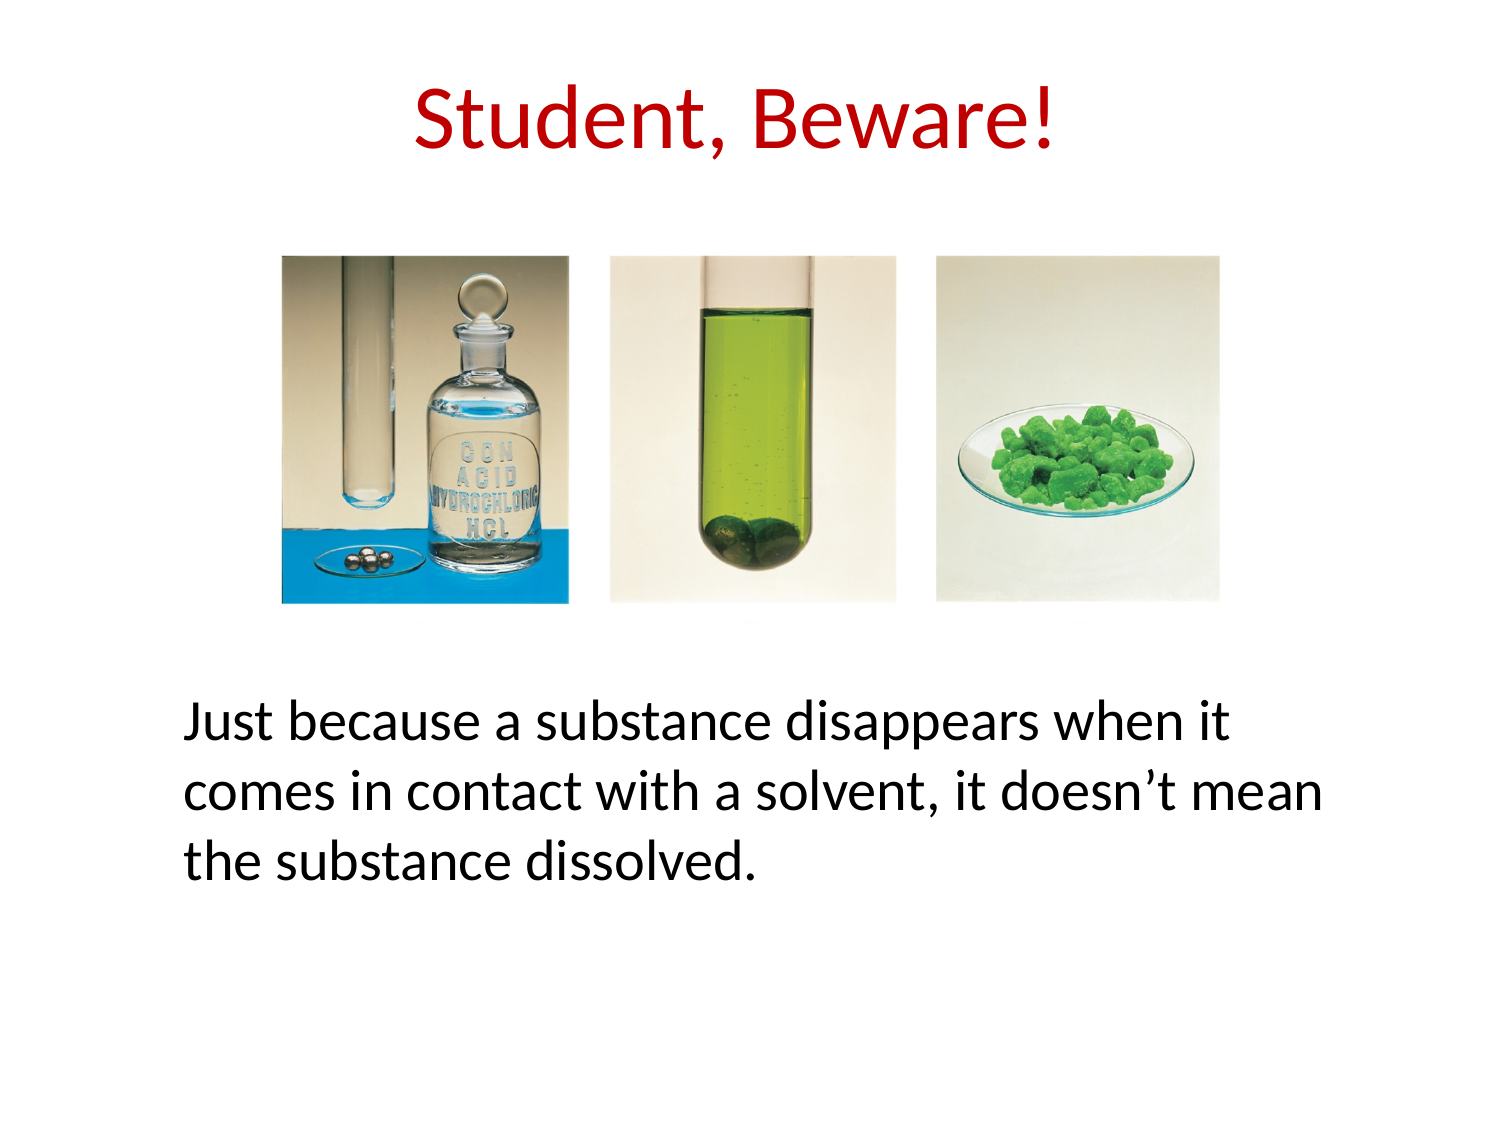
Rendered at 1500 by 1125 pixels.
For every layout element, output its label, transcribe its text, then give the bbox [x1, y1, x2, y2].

text_box Just because a substance disappears when it comes in contact with a solvent, it doesn’t mean the substance dissolved. [112, 675, 1388, 1000]
picture [274, 249, 1226, 625]
text_box Student, Beware! [99, 50, 1375, 238]
